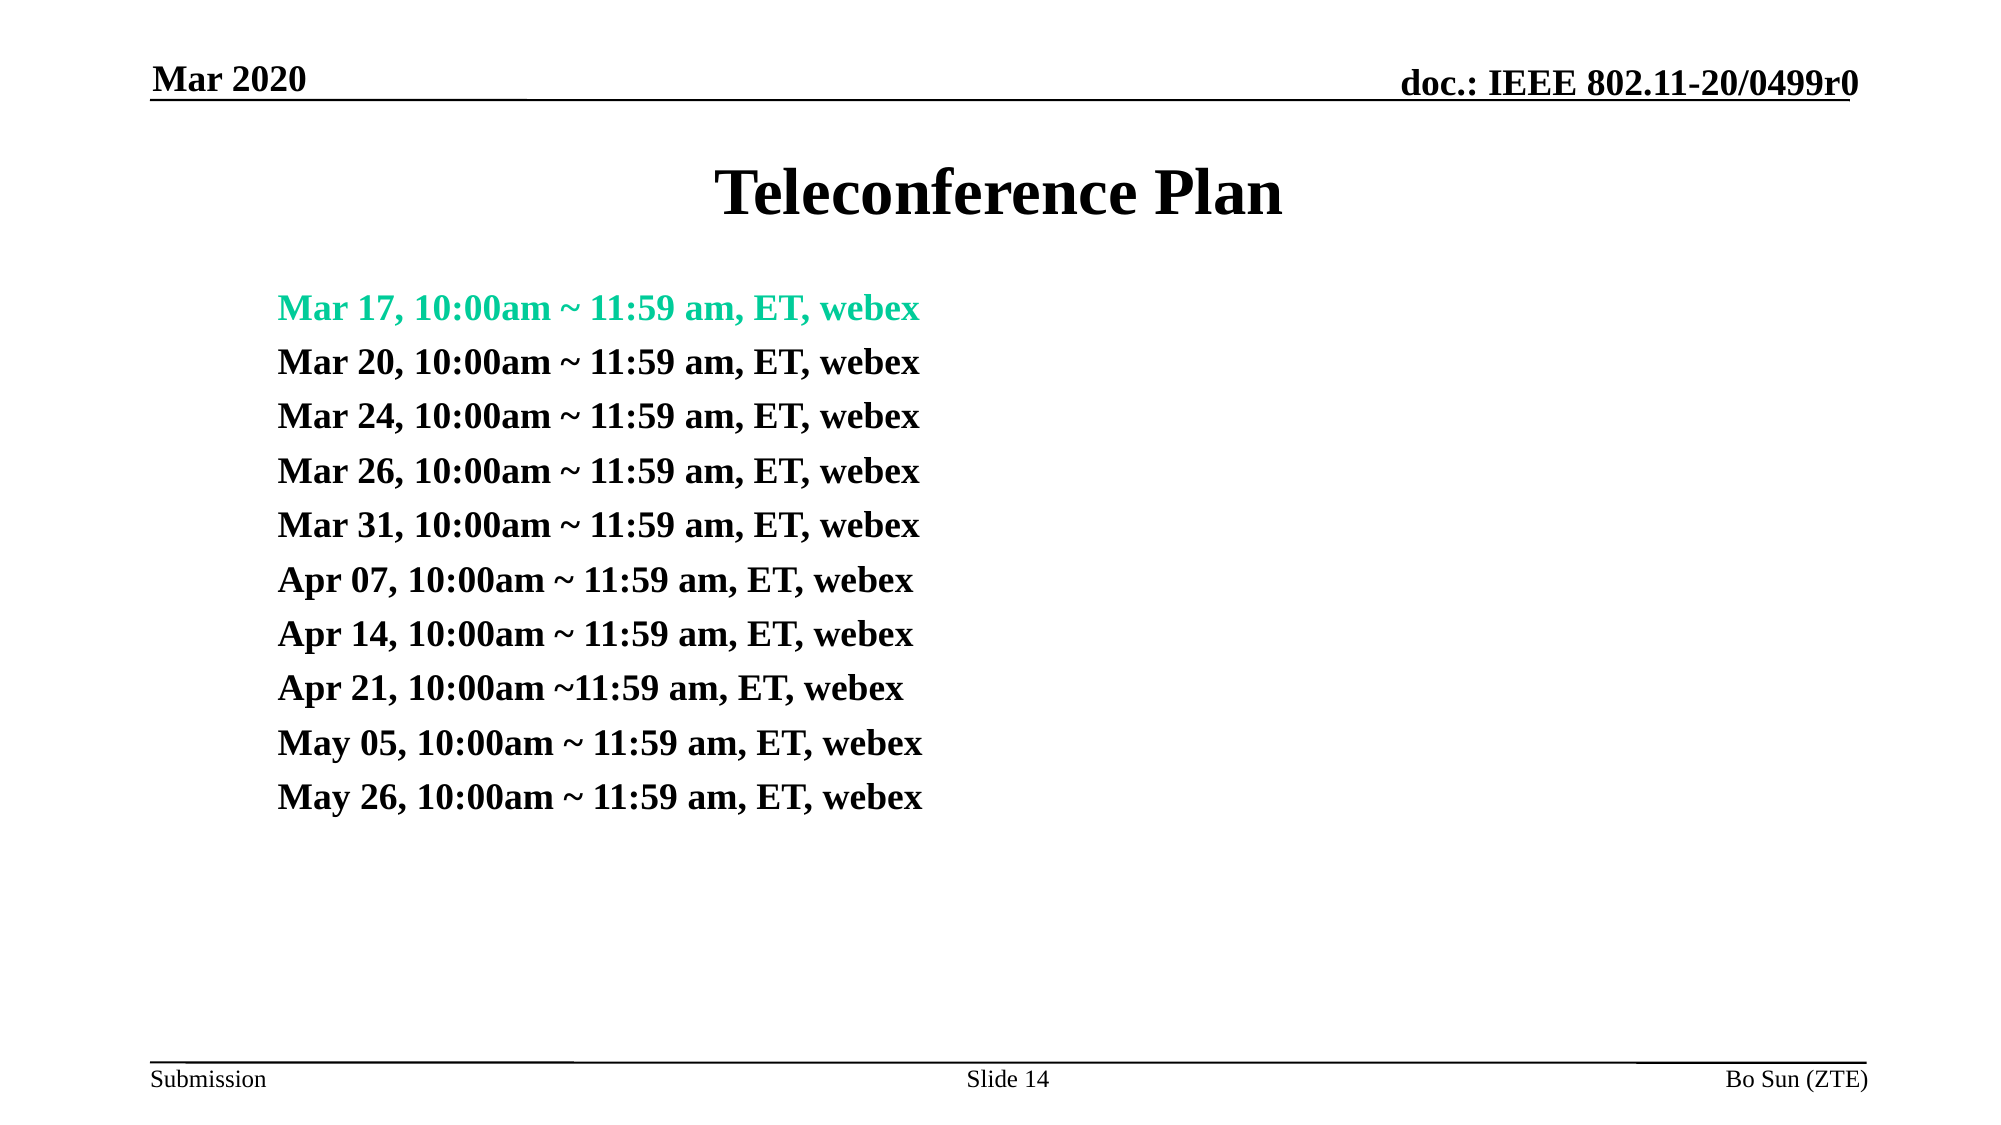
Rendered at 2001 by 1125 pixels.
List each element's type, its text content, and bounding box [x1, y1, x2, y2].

footer Bo Sun (ZTE) [1171, 1061, 1869, 1093]
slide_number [152, 54, 563, 100]
slide_number Slide [949, 1061, 1067, 1123]
list Mar 17, 10:00am ~ 11:59 am, ET, webex Mar 20, 10:00am ~ 11:59 am, ET, webex Mar 24, 10:00am ~ 11:59 am, ET, webex Mar 26, 10:00am ~ 11:59 am, ET, webex Mar 31, 10:00am ~ 11:59 am, ET, webex Apr 07, 10:00am ~ 11:59 am, ET, webex Apr 14, 10:00am ~ 11:59 am, ET, webex Apr 21, 10:00am ~11:59 am, ET, webex May 05, 10:00am ~ 11:59 am, ET, webex May 26, 10:00am ~ 11:59 am, ET, webex [262, 274, 1726, 1037]
title Teleconference Plan [149, 99, 1850, 276]
